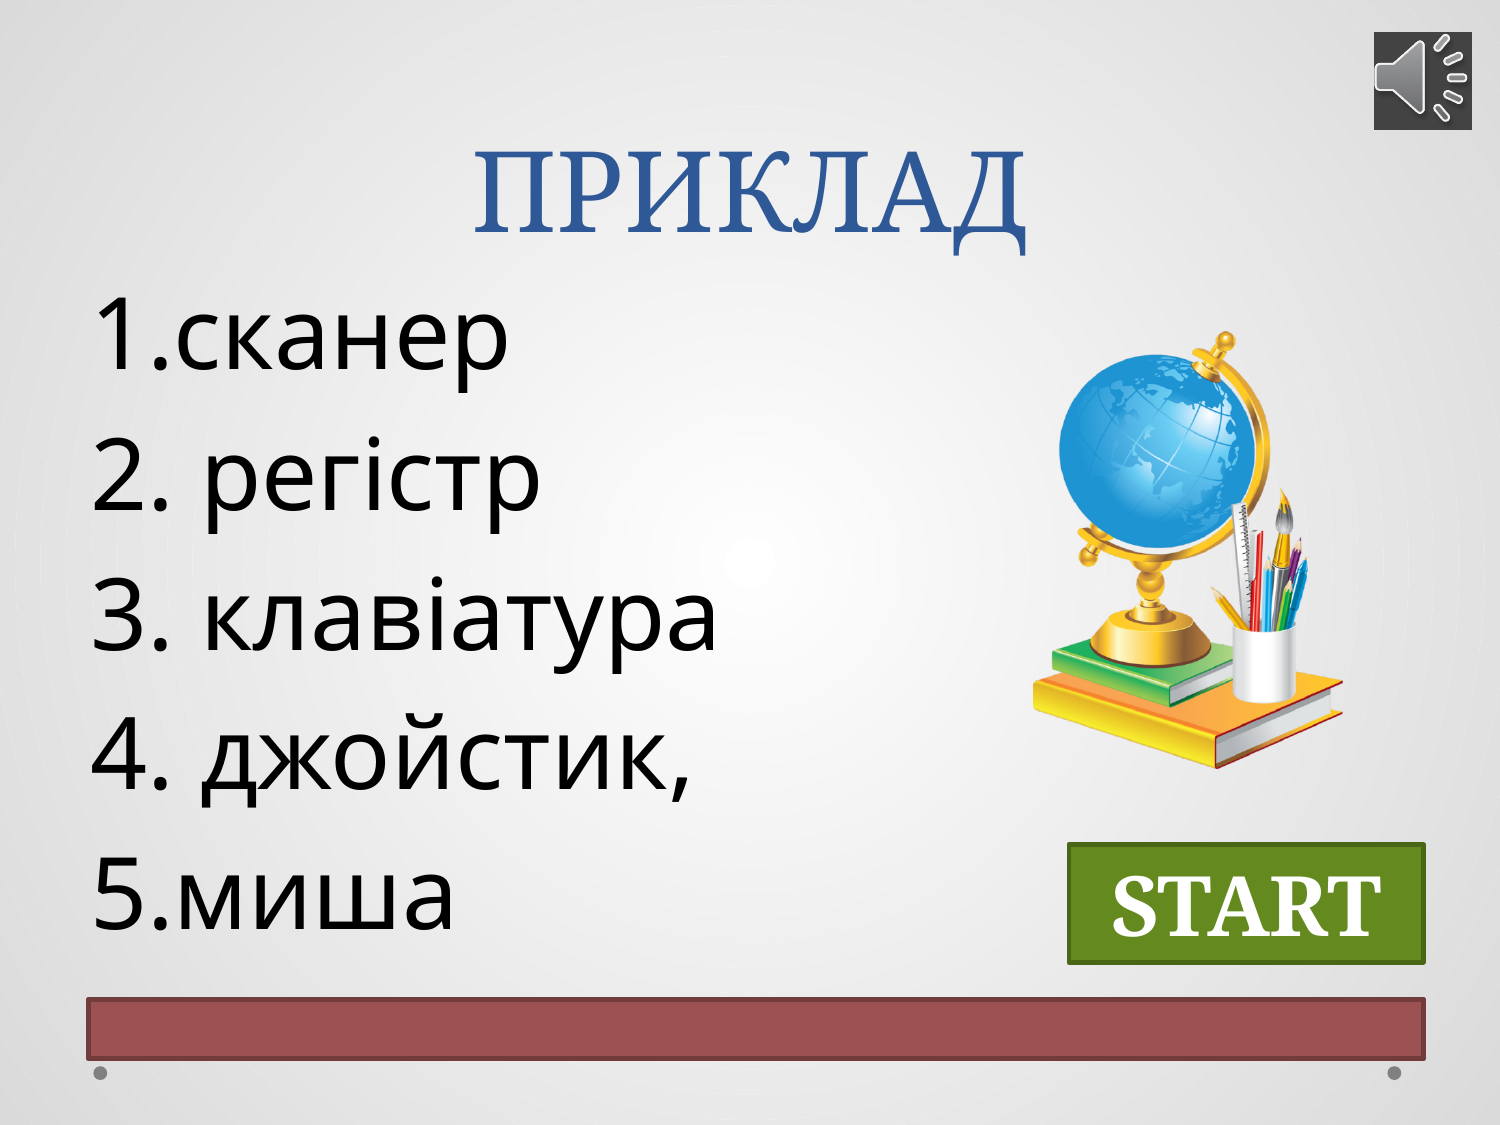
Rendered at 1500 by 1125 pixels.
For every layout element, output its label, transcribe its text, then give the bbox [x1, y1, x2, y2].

picture [1033, 330, 1343, 769]
title ПРИКЛАД [75, 0, 1425, 262]
picture [1373, 30, 1474, 132]
text_box [86, 997, 1426, 1061]
text_box START [1067, 842, 1426, 965]
list сканер регістр клавіатура джойстик, миша [75, 262, 1425, 1005]
